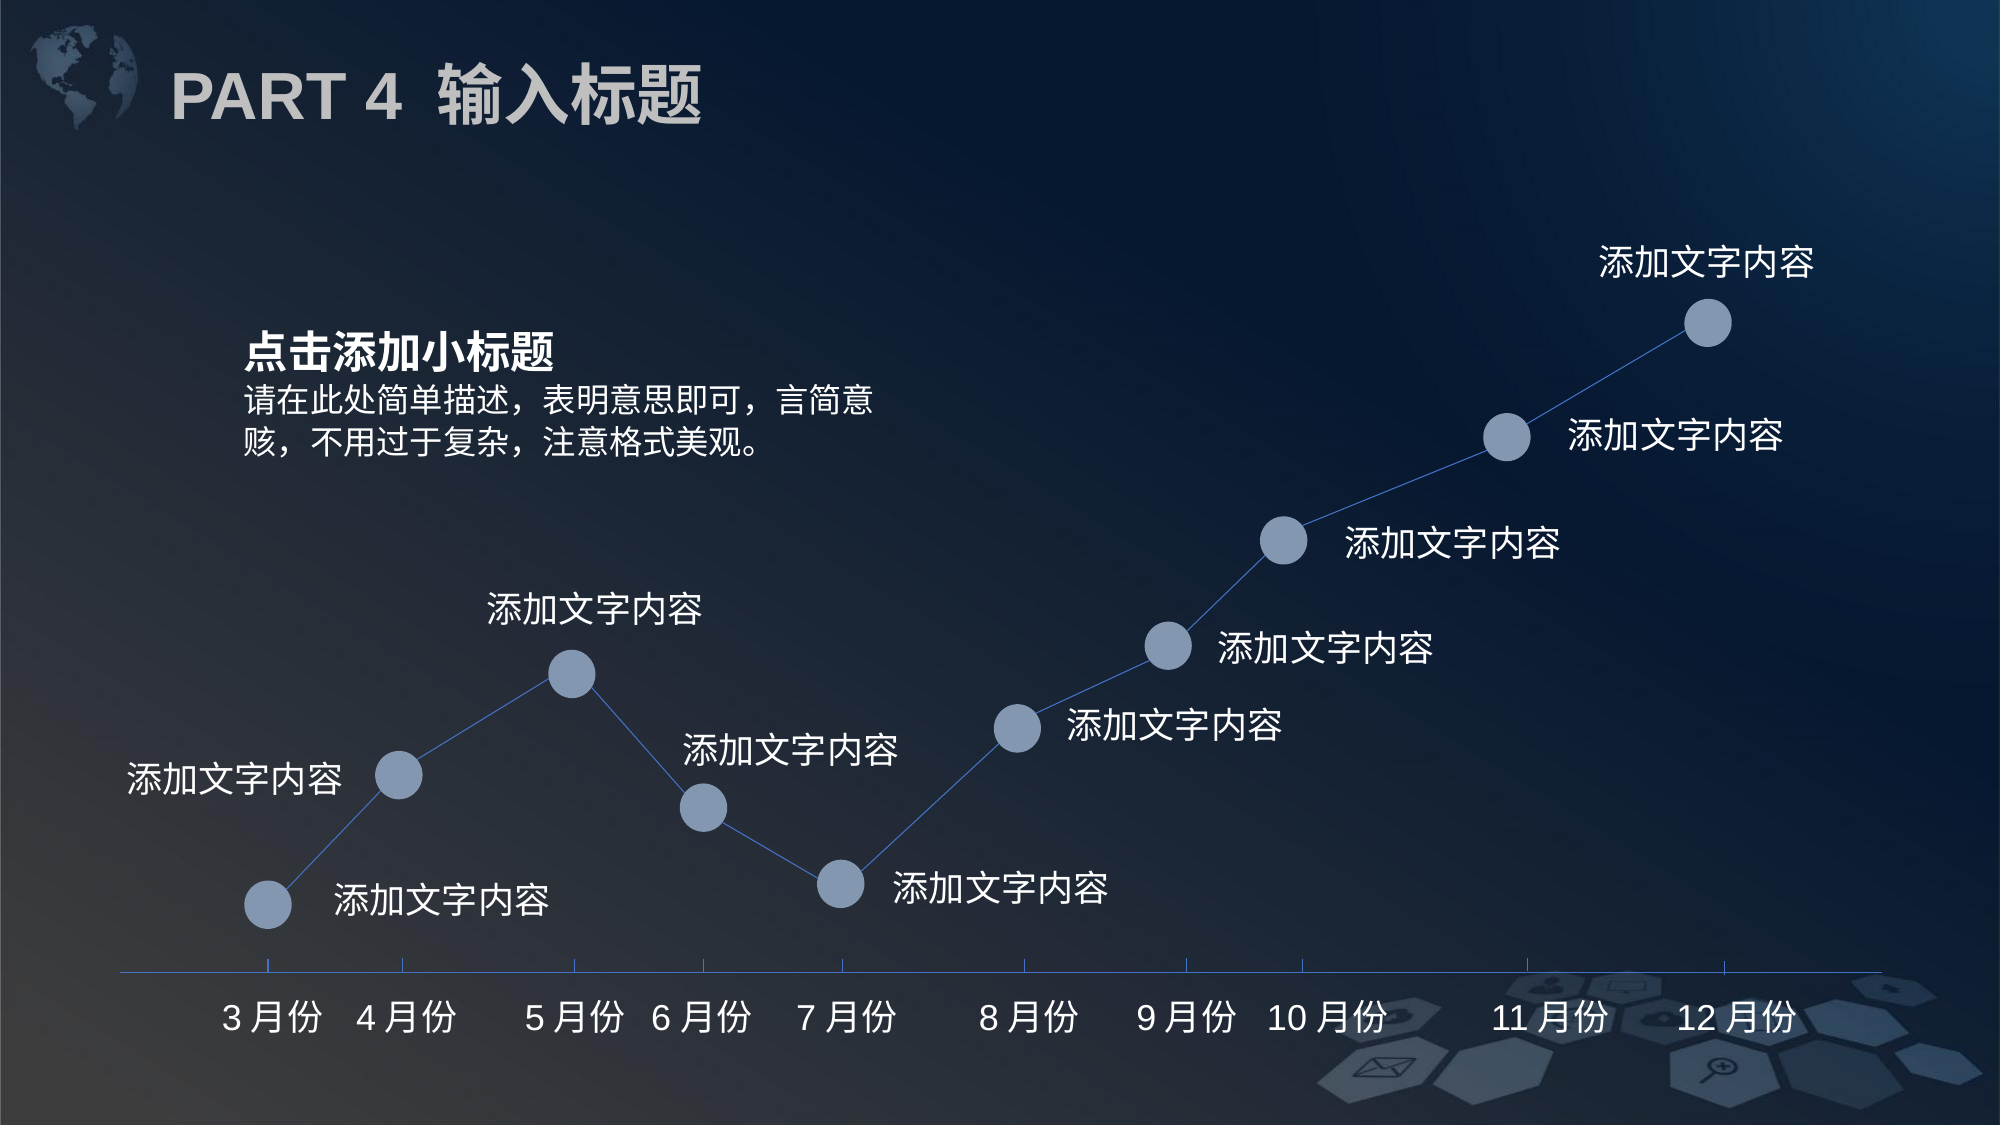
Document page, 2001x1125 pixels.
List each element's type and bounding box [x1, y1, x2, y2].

text_box [120, 957, 1882, 975]
text_box [1302, 450, 1488, 526]
text_box [1035, 660, 1150, 714]
text_box [722, 822, 818, 879]
text_box [1526, 330, 1686, 424]
text_box [861, 743, 1000, 872]
text_box [416, 678, 549, 760]
text_box [1186, 555, 1265, 631]
text_box [286, 790, 381, 890]
text_box [591, 687, 685, 793]
picture [0, 0, 2000, 1125]
